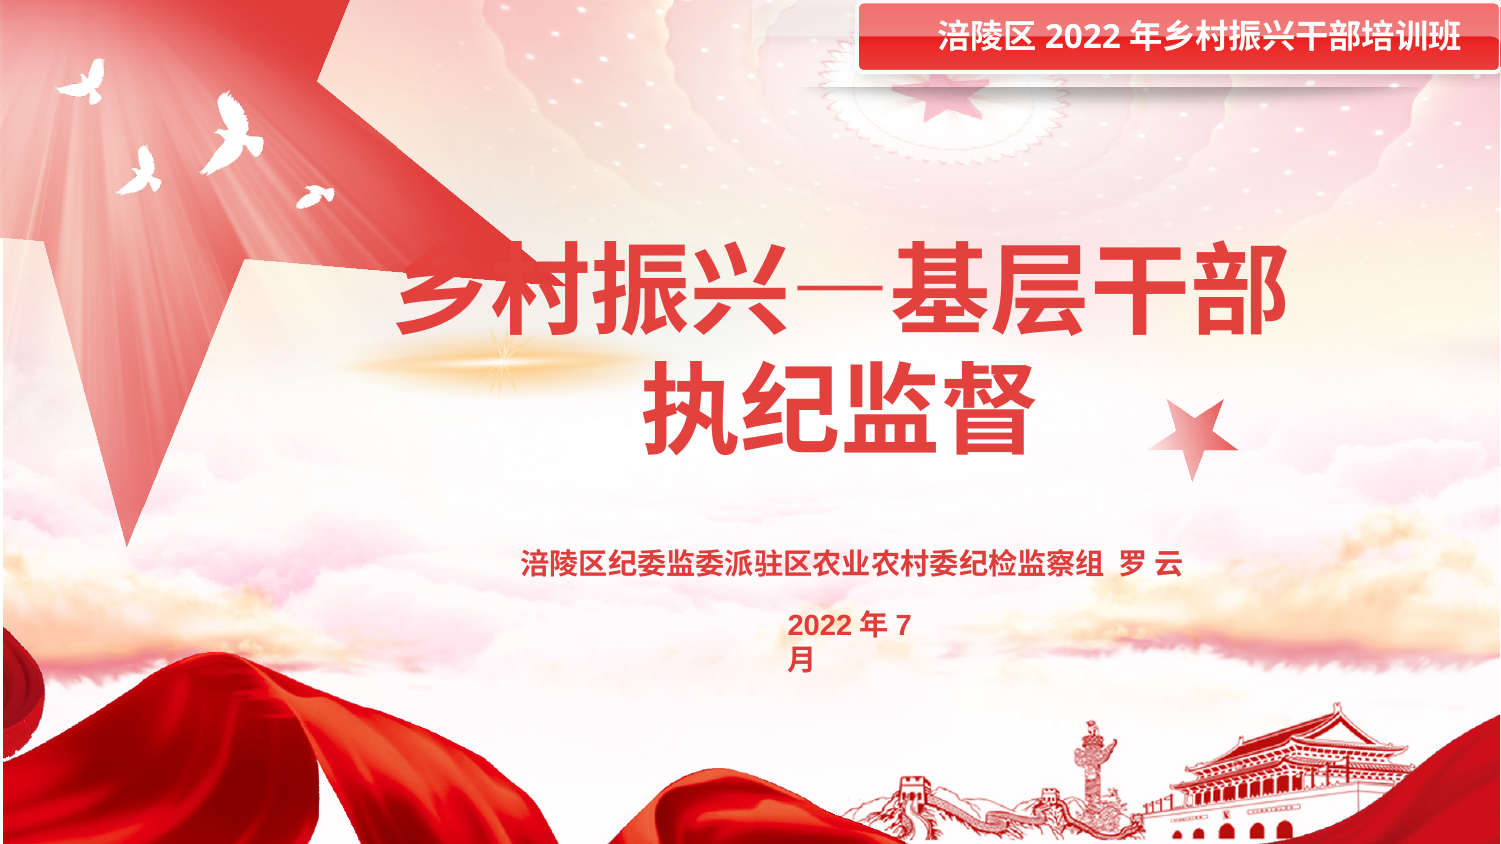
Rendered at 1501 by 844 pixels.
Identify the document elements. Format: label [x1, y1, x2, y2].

text_box [751, 0, 1501, 120]
picture [0, 0, 1501, 844]
